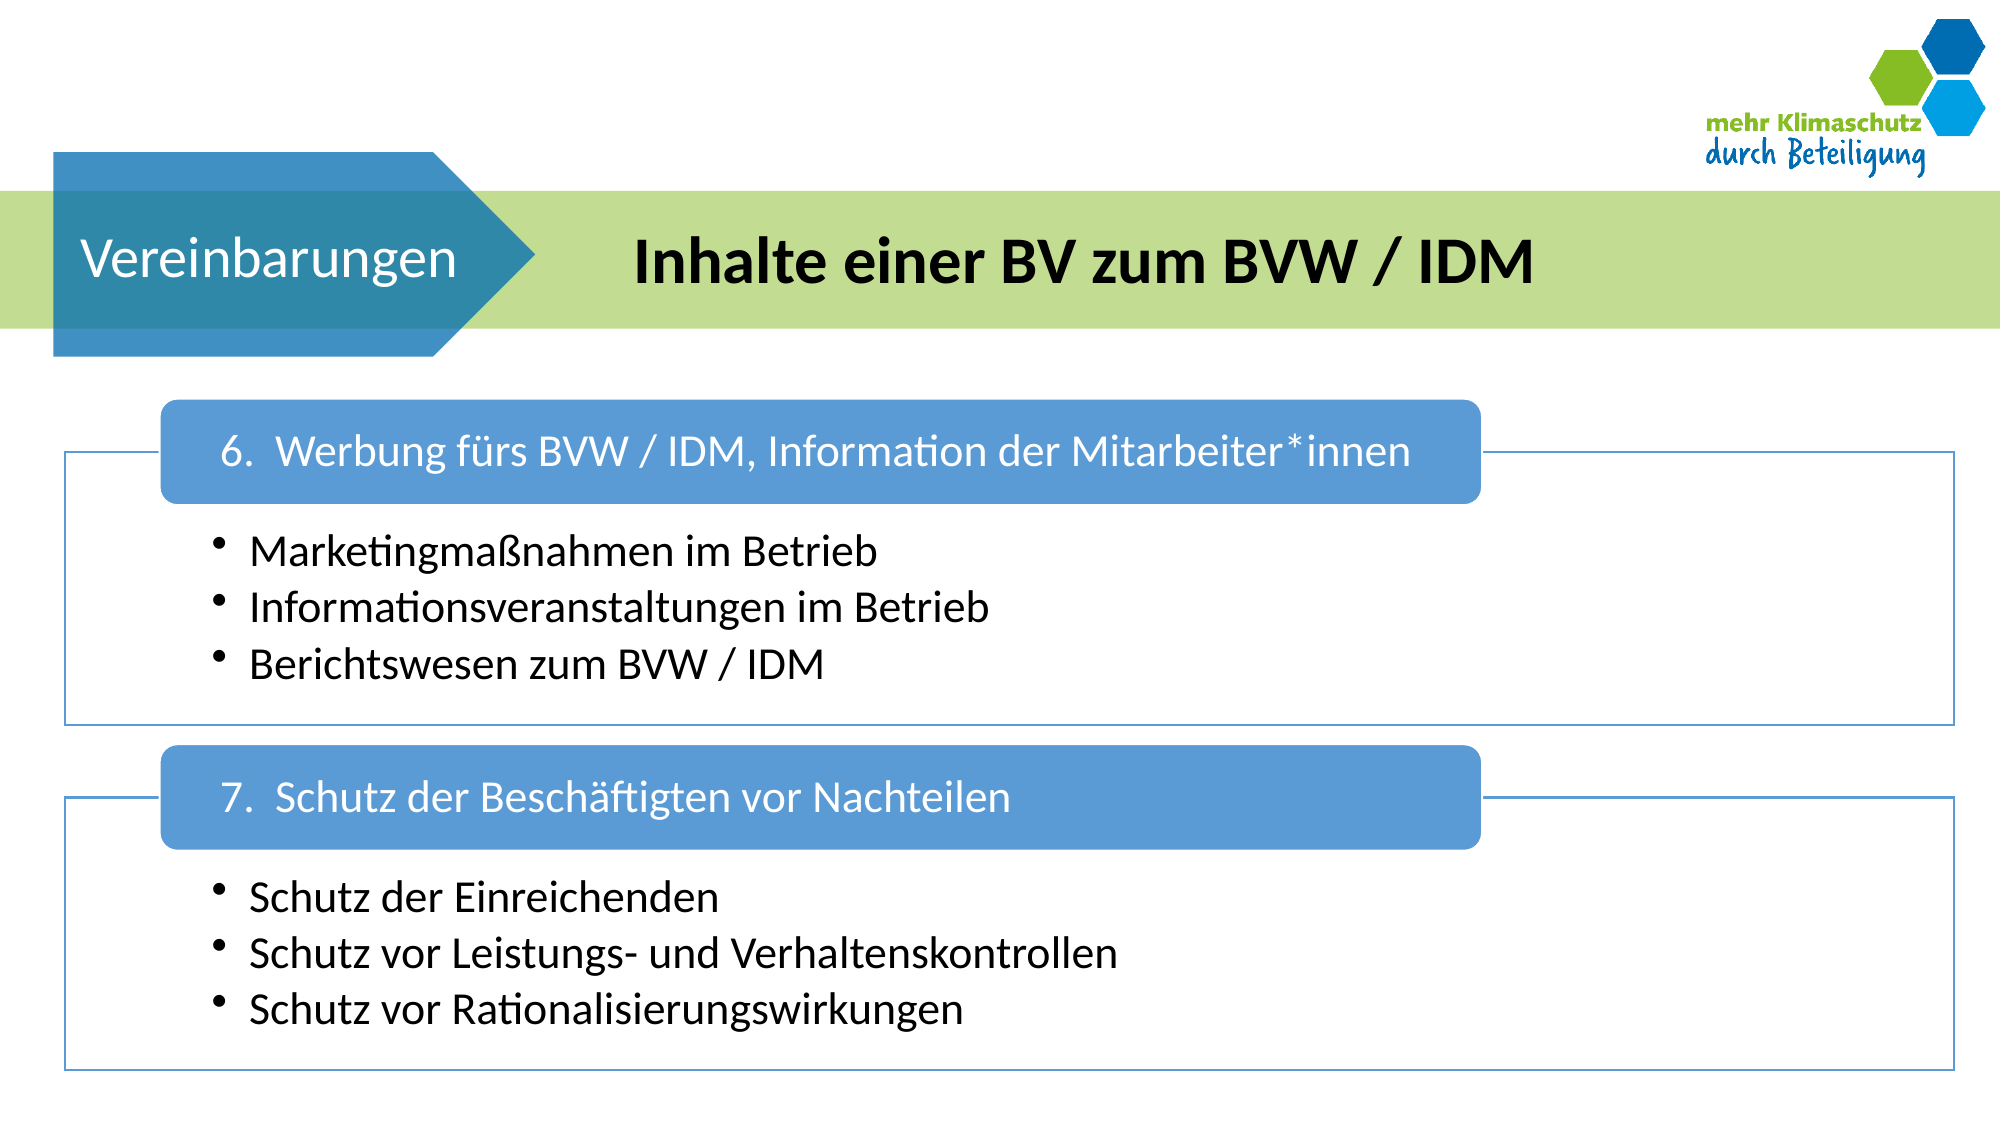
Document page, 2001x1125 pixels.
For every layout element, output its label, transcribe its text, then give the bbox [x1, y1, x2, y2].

picture [1694, 9, 1998, 187]
title Inhalte einer BV zum BVW / IDM [441, 157, 1835, 306]
text_box Vereinbarungen [52, 151, 537, 358]
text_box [65, 396, 1955, 1073]
